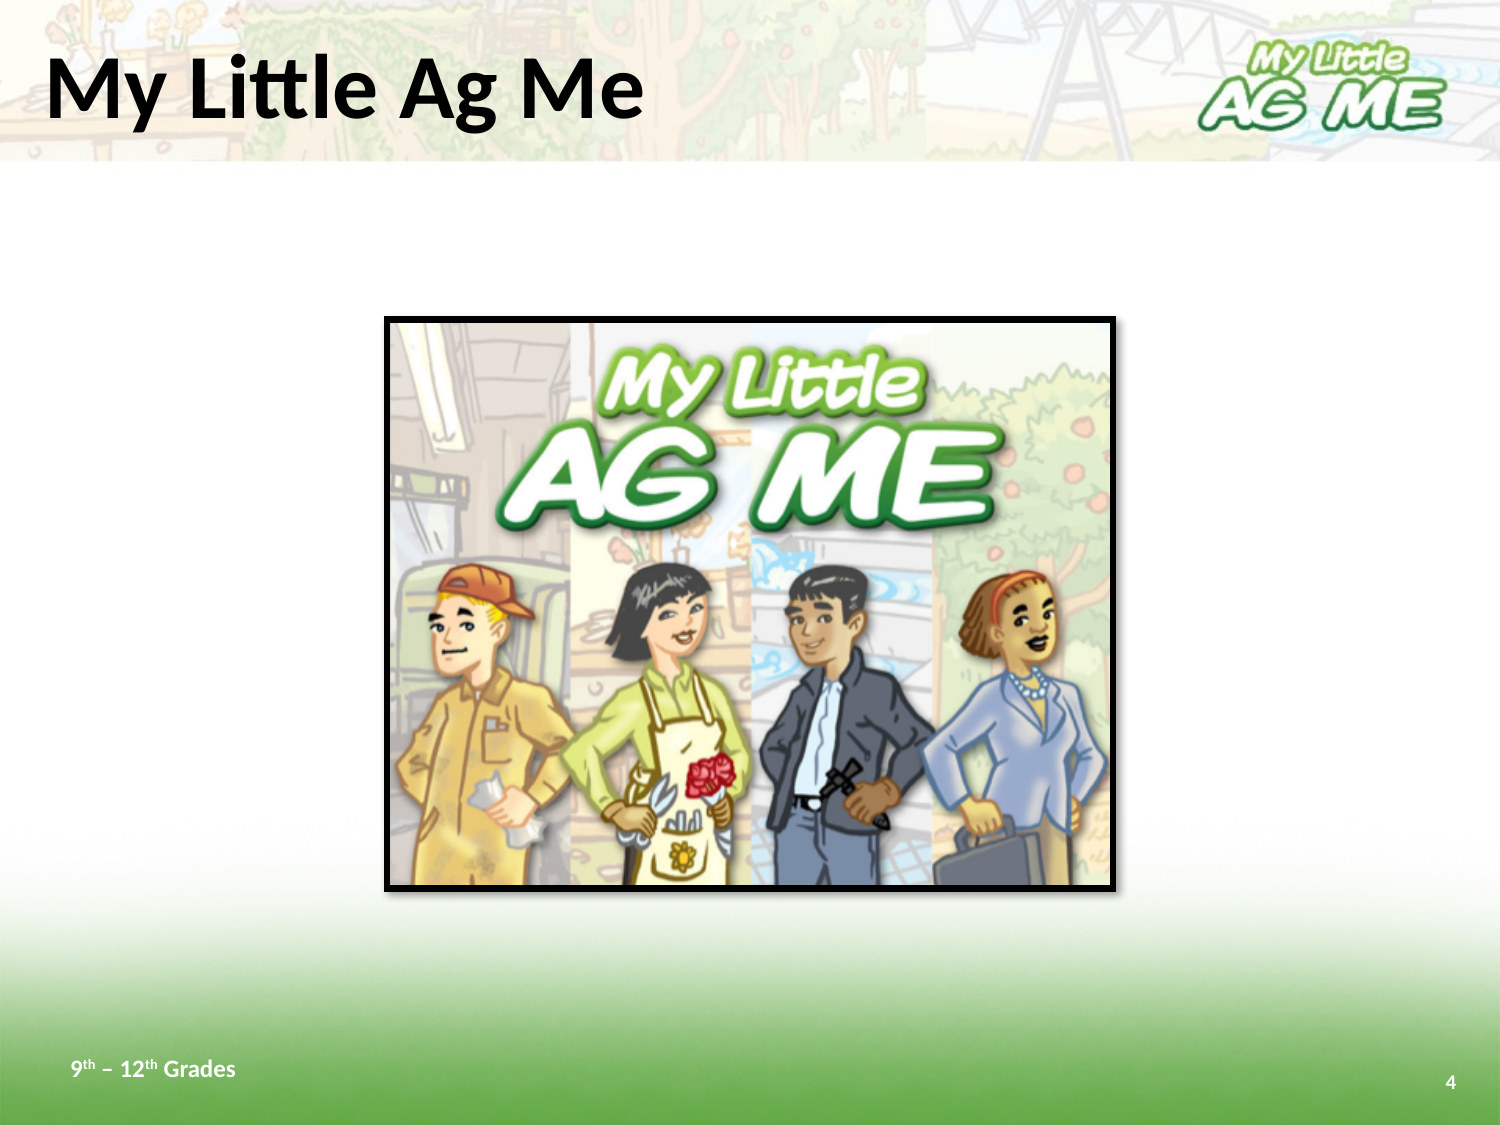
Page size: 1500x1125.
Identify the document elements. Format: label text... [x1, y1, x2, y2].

title My Little Ag Me [29, 7, 1324, 172]
picture [0, 0, 1500, 1125]
